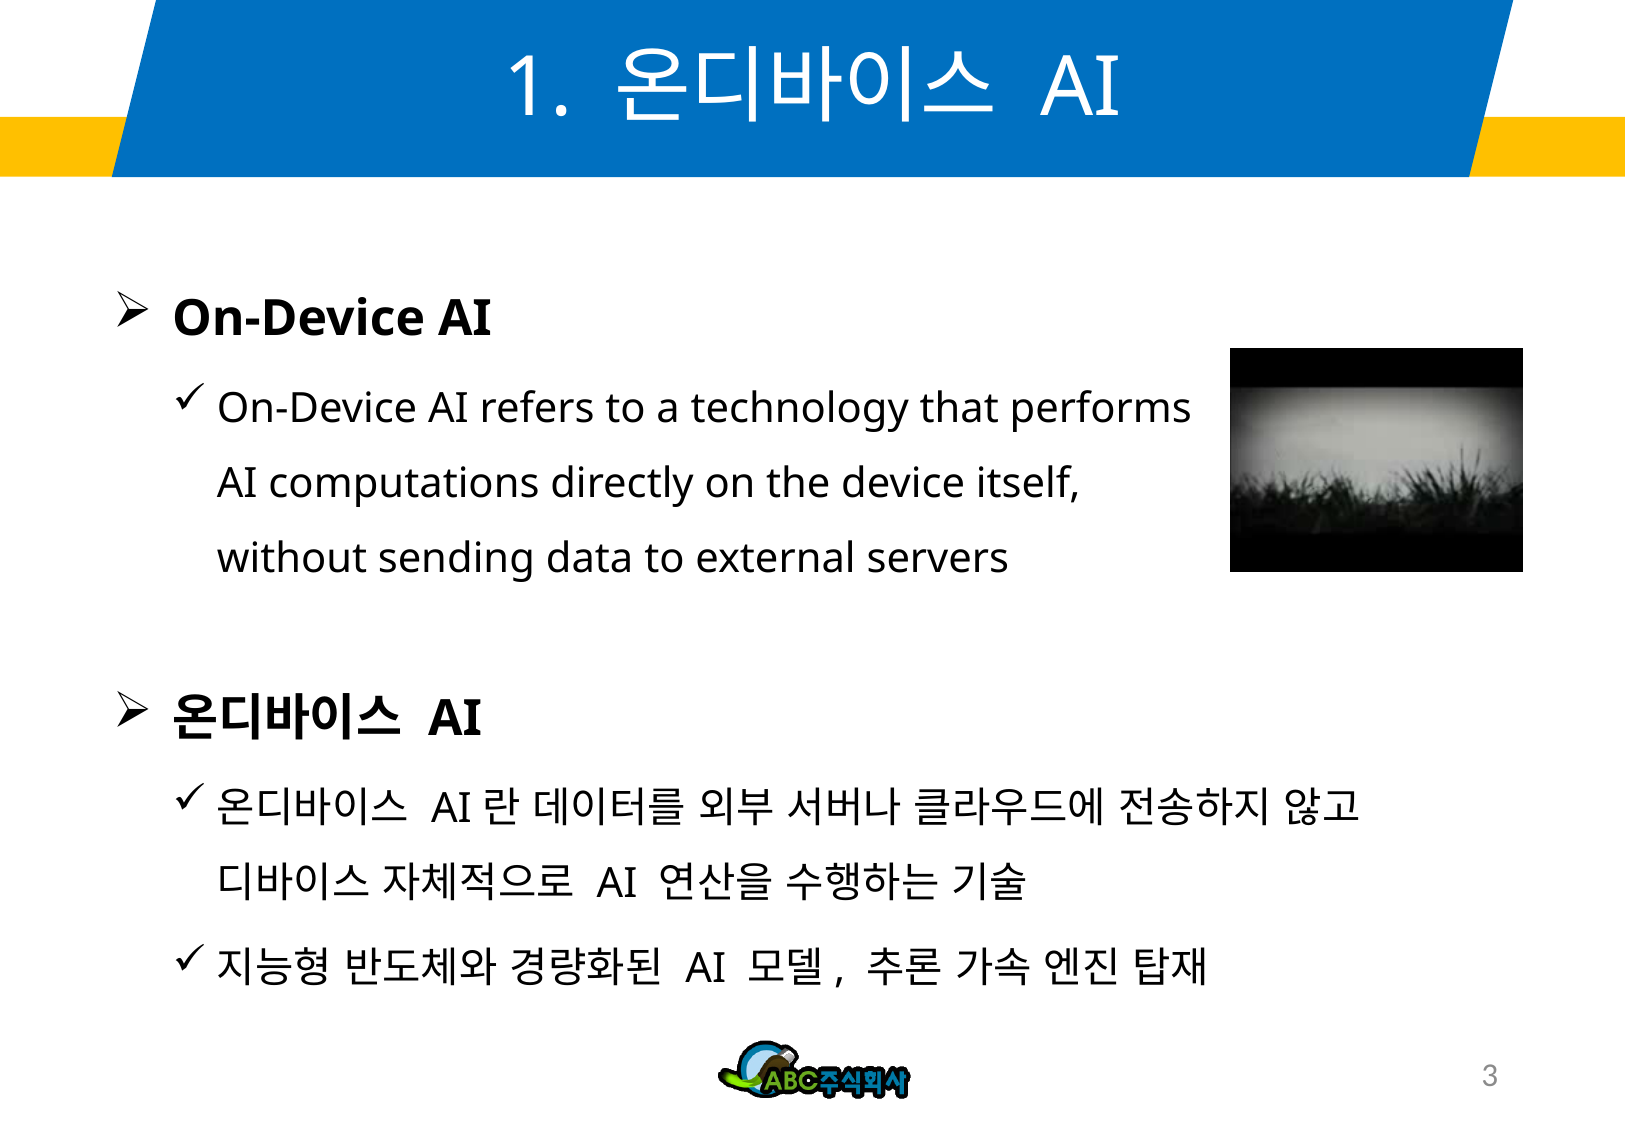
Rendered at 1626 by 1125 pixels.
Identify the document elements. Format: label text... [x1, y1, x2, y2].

slide_number 3 [1147, 1042, 1514, 1103]
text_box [1229, 347, 1523, 573]
title 1. 온디바이스 AI [0, 0, 1625, 177]
picture [709, 1034, 916, 1103]
text_box 온디바이스 AI 온디바이스 AI란 데이터를 외부 서버나 클라우드에 전송하지 않고 디바이스 자체적으로 AI 연산을 수행하는 기술 지능형 반도체와 경량화된 AI 모델, 추론 가속 엔진 탑재 [98, 647, 1500, 1016]
list On-Device AI On-Device AI refers to a technology that performs AI computations directly on the device itself, without sending data to external servers [98, 247, 1226, 616]
